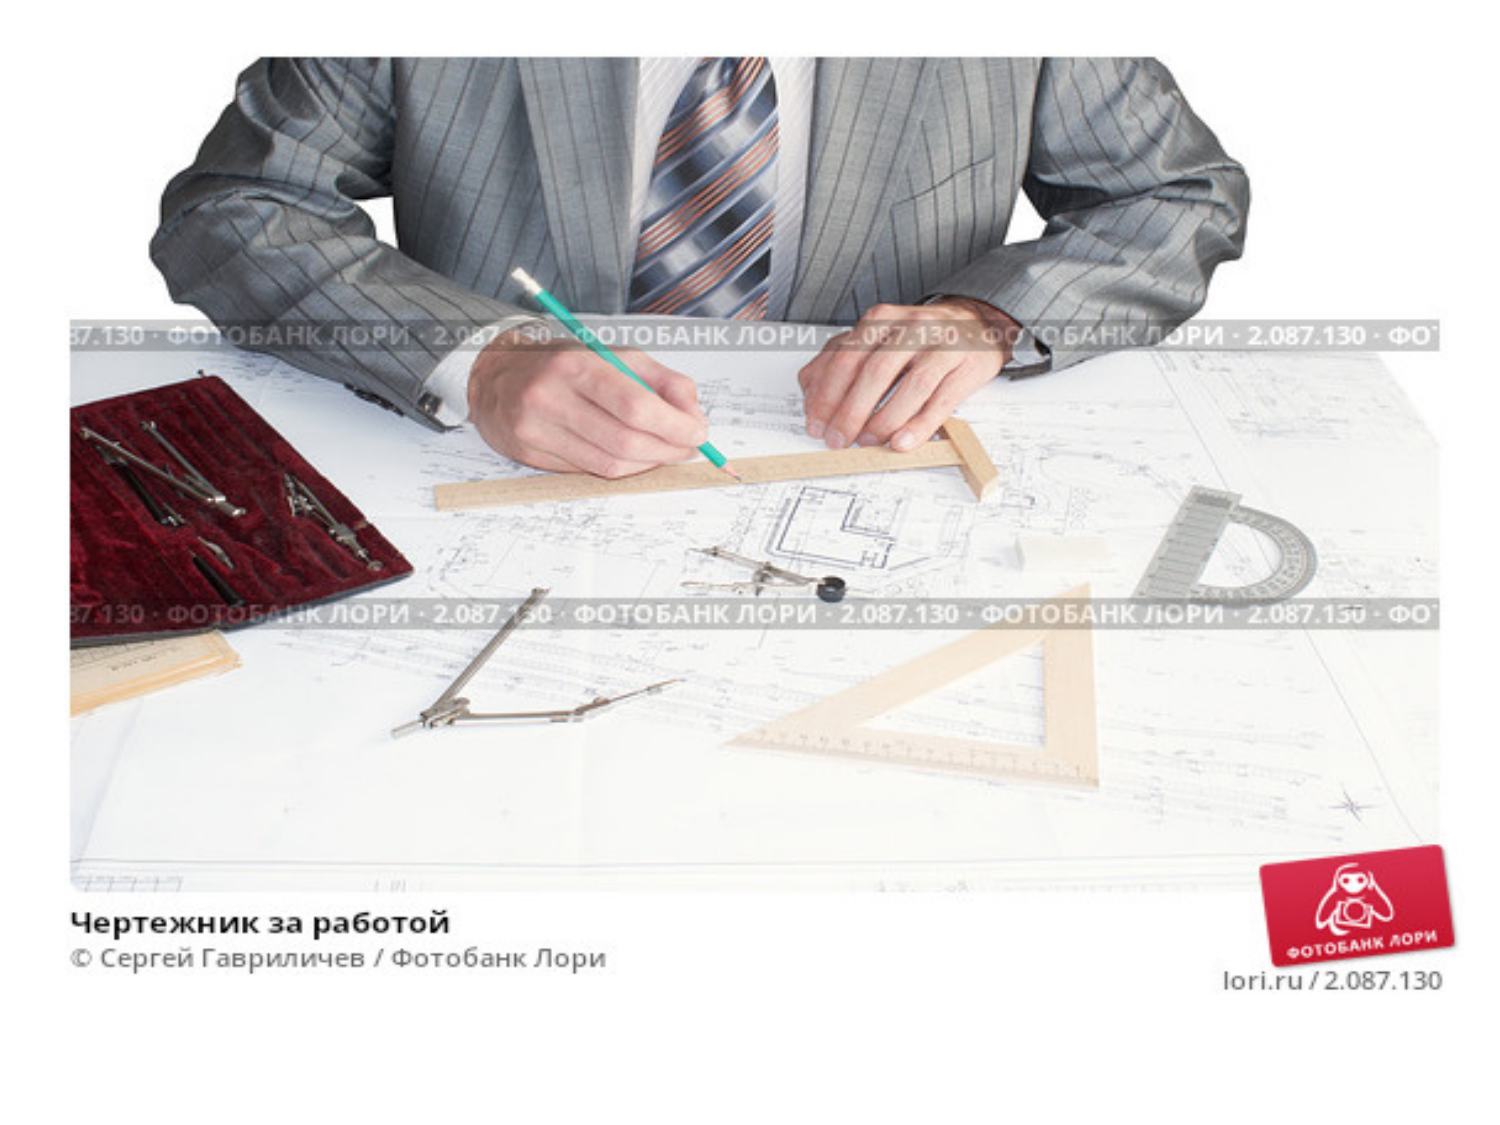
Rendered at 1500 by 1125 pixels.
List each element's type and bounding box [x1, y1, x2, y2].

list [46, 34, 1466, 1006]
